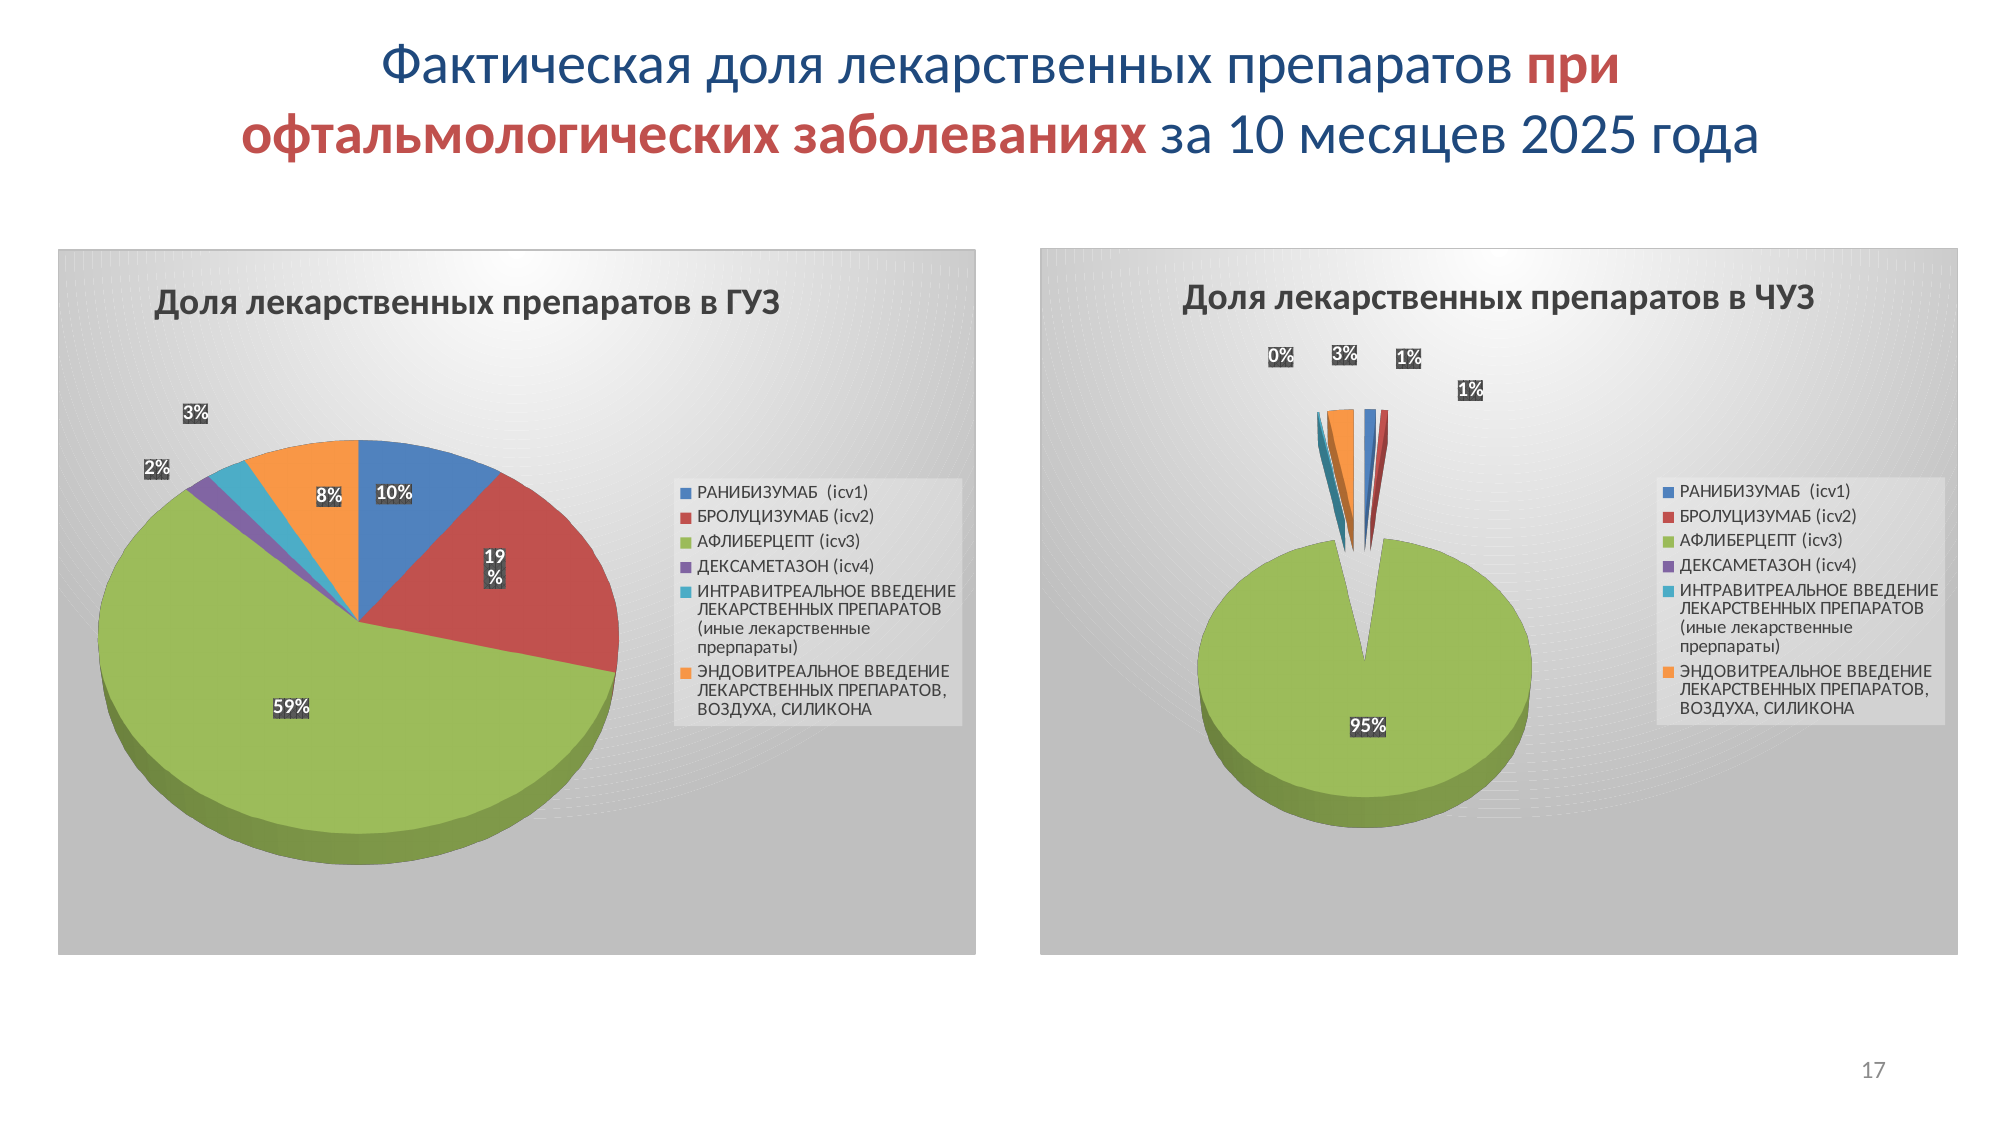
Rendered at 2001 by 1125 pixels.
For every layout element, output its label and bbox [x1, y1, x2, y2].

slide_number [1434, 1038, 1902, 1099]
chart [57, 249, 976, 956]
chart [1040, 247, 1959, 956]
title [101, 14, 1902, 175]
